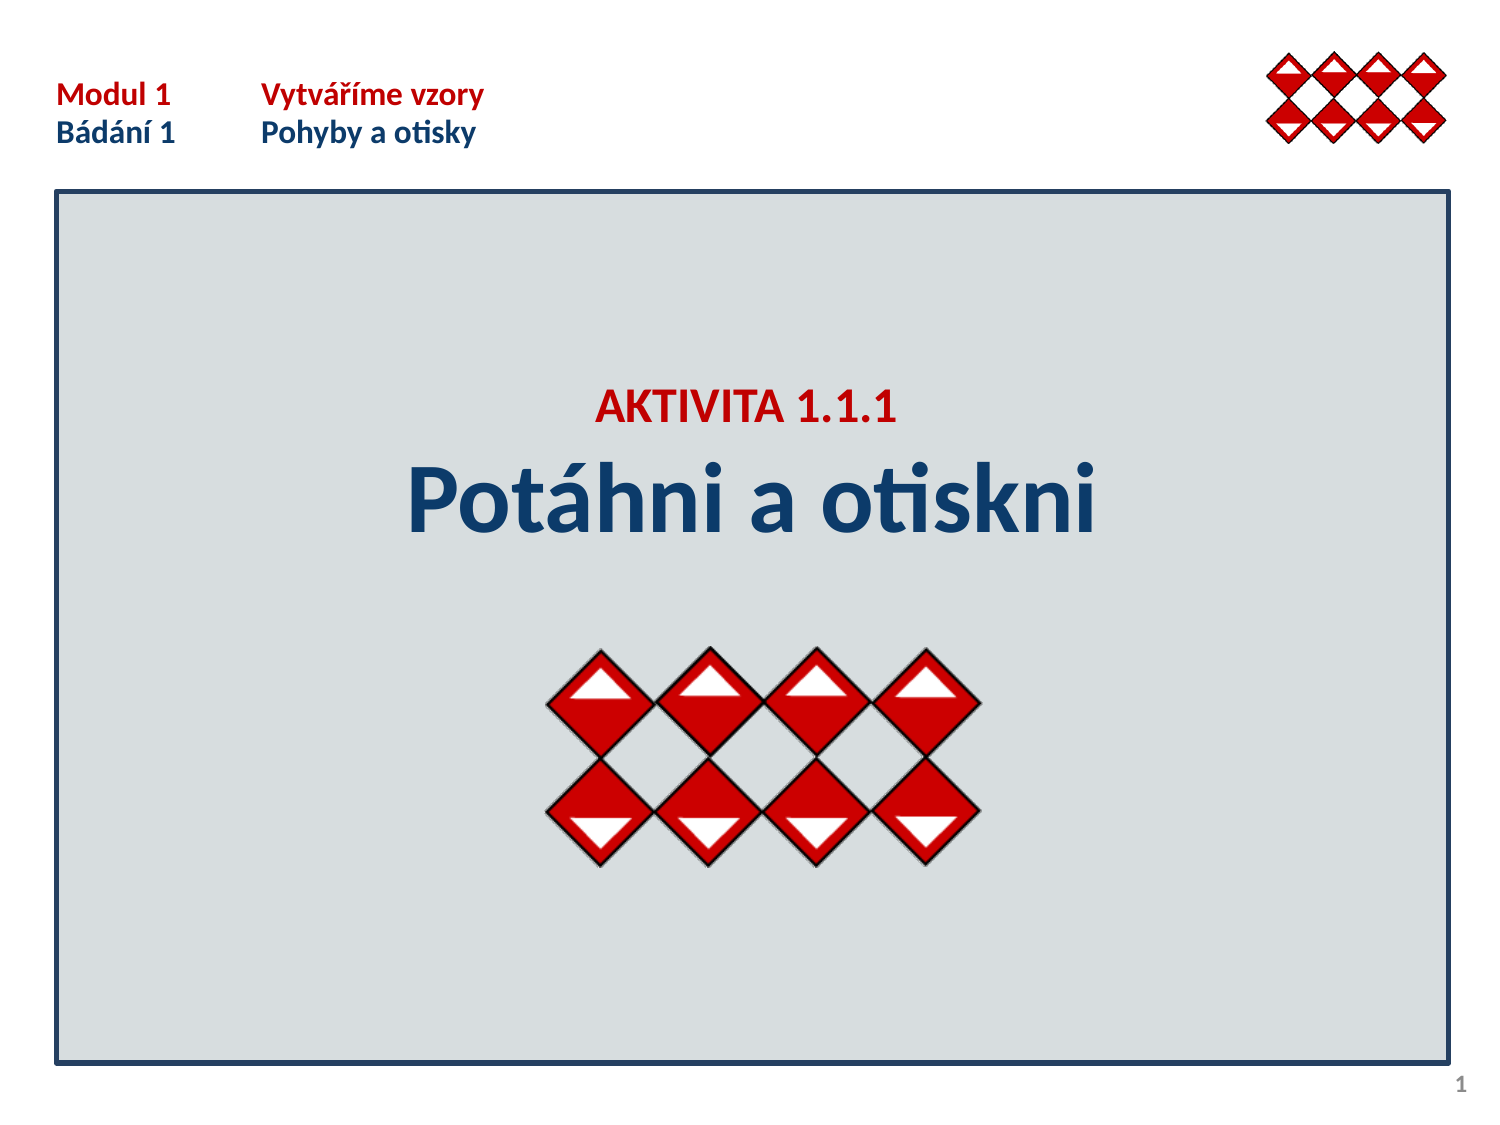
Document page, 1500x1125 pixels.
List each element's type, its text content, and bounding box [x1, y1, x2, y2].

picture [1265, 51, 1447, 144]
slide_number 1 [1219, 1062, 1483, 1104]
text_box Aktivita 1.1.1 Potáhni a otiskni [54, 189, 1451, 1065]
text_box Modul 1 Vytváříme vzory Bádání 1 Pohyby a otisky [41, 64, 1104, 158]
picture [543, 646, 984, 869]
